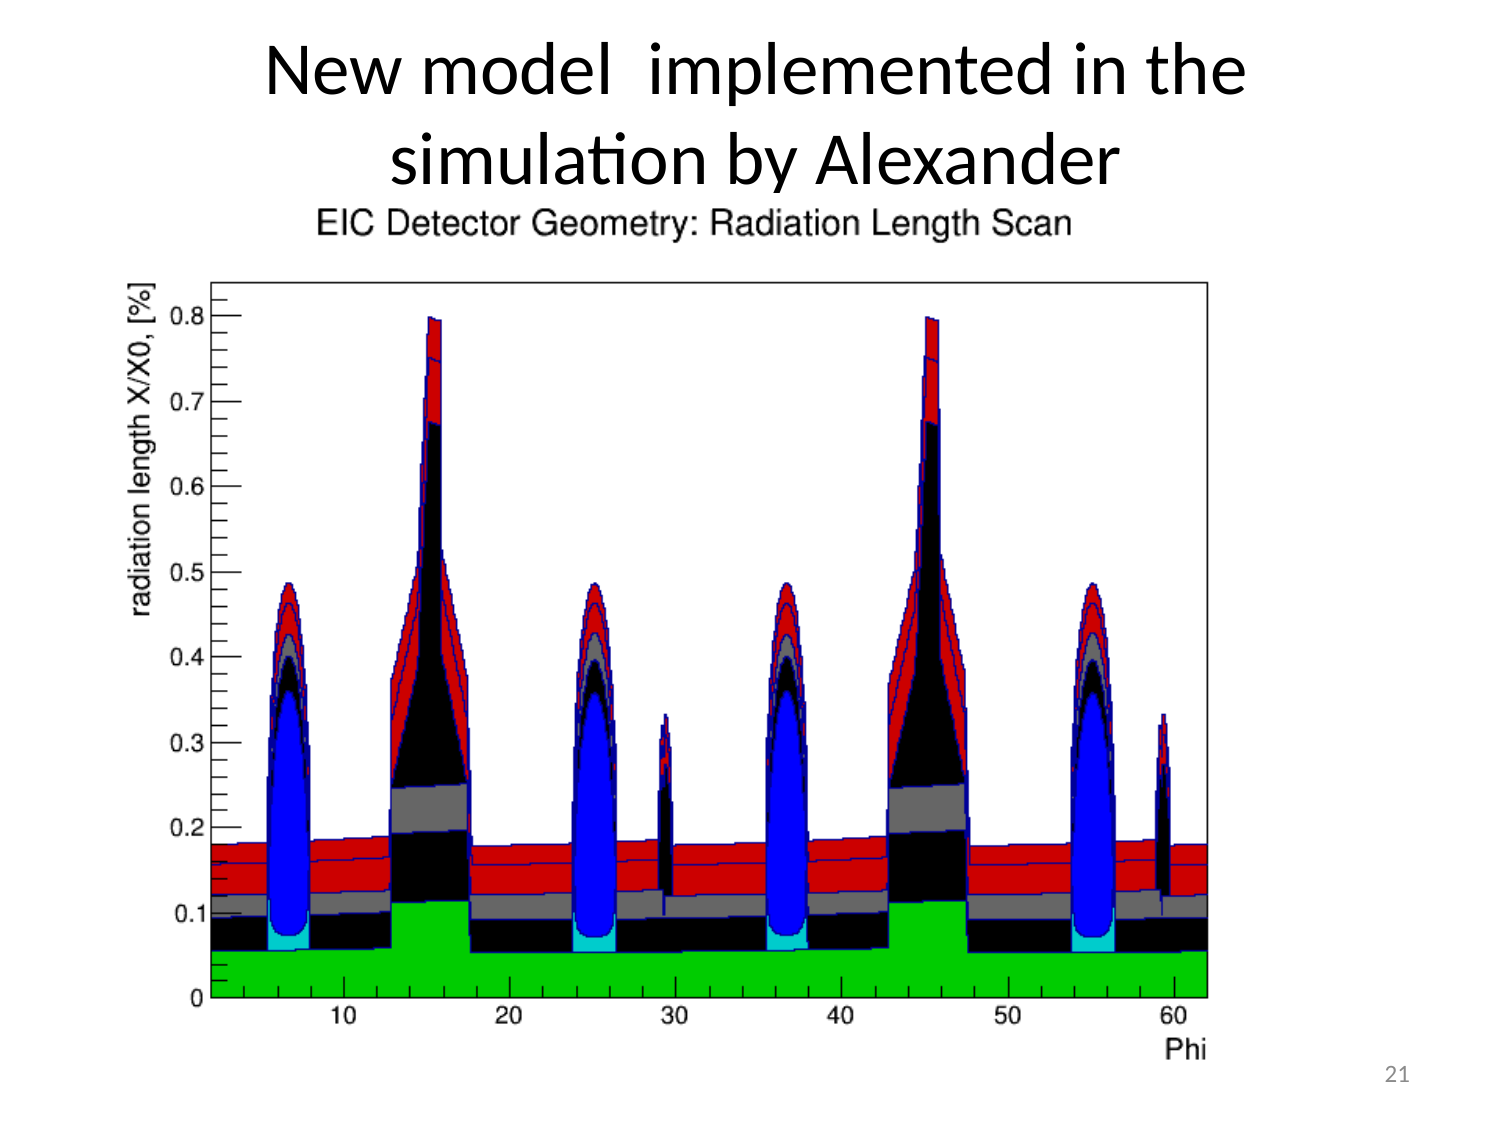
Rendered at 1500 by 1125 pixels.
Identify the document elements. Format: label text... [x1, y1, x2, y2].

picture [87, 193, 1332, 1088]
text_box New model implemented in the simulation by Alexander [174, 12, 1338, 208]
slide_number 21 [1074, 1042, 1425, 1103]
